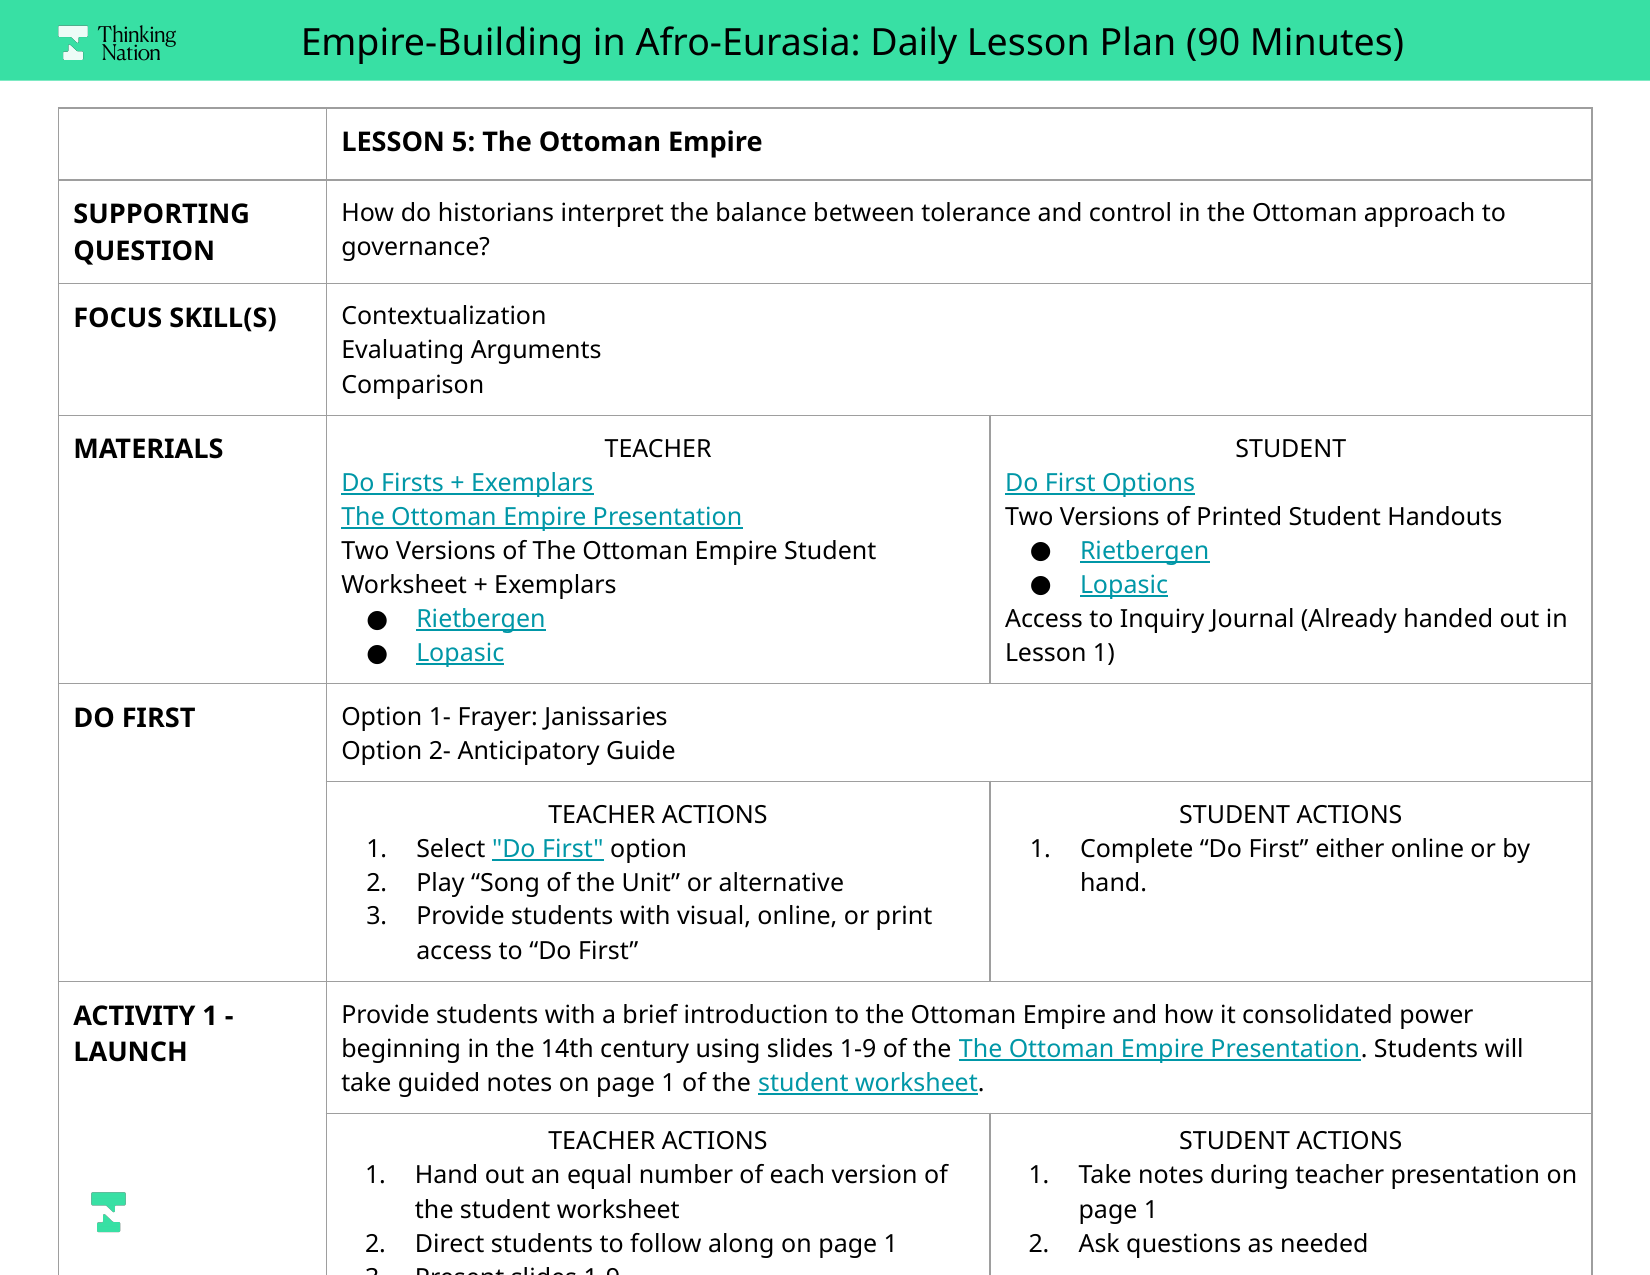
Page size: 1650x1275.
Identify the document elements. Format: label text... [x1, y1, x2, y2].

table_cell STUDENT ACTIONS Complete “Do First” either online or by hand. [991, 782, 1591, 981]
table_cell ACTIVITY 1 - LAUNCH [59, 982, 326, 1275]
table_header [59, 109, 326, 179]
table_cell TEACHER Do Firsts + Exemplars The Ottoman Empire Presentation Two Versions of The Ottoman Empire Student Worksheet + Exemplars Rietbergen Lopasic [327, 416, 989, 683]
table_cell STUDENT Do First Options Two Versions of Printed Student Handouts Rietbergen Lopasic Access to Inquiry Journal (Already handed out in Lesson 1) [991, 416, 1591, 683]
table_header LESSON 5: The Ottoman Empire [327, 109, 1591, 179]
table_cell MATERIALS [59, 416, 326, 683]
table_cell DO FIRST [59, 684, 326, 981]
table_cell Option 1- Frayer: Janissaries Option 2- Anticipatory Guide [327, 684, 1591, 781]
table_cell FOCUS SKILL(S) [59, 284, 326, 415]
picture [45, 14, 180, 85]
table_cell Provide students with a brief introduction to the Ottoman Empire and how it consolidated power beginning in the 14th century using slides 1-9 of the The Ottoman Empire Presentation. Students will take guided notes on page 1 of the student worksheet. [327, 982, 1591, 1113]
table_cell How do historians interpret the balance between tolerance and control in the Ottoman approach to governance? [327, 181, 1591, 283]
text_box Empire-Building in Afro-Eurasia: Daily Lesson Plan (90 Minutes) [0, 0, 1650, 81]
table_cell SUPPORTING QUESTION [59, 181, 326, 283]
table_cell STUDENT ACTIONS Take notes during teacher presentation on page 1 Ask questions as needed [991, 1114, 1591, 1275]
picture [80, 1184, 136, 1240]
table_cell TEACHER ACTIONS Select "Do First" option Play “Song of the Unit” or alternative Provide students with visual, online, or print access to “Do First” [327, 782, 989, 981]
table_cell Contextualization Evaluating Arguments Comparison [327, 284, 1591, 415]
table_cell TEACHER ACTIONS Hand out an equal number of each version of the student worksheet Direct students to follow along on page 1 Present slides 1-9 [327, 1114, 989, 1275]
